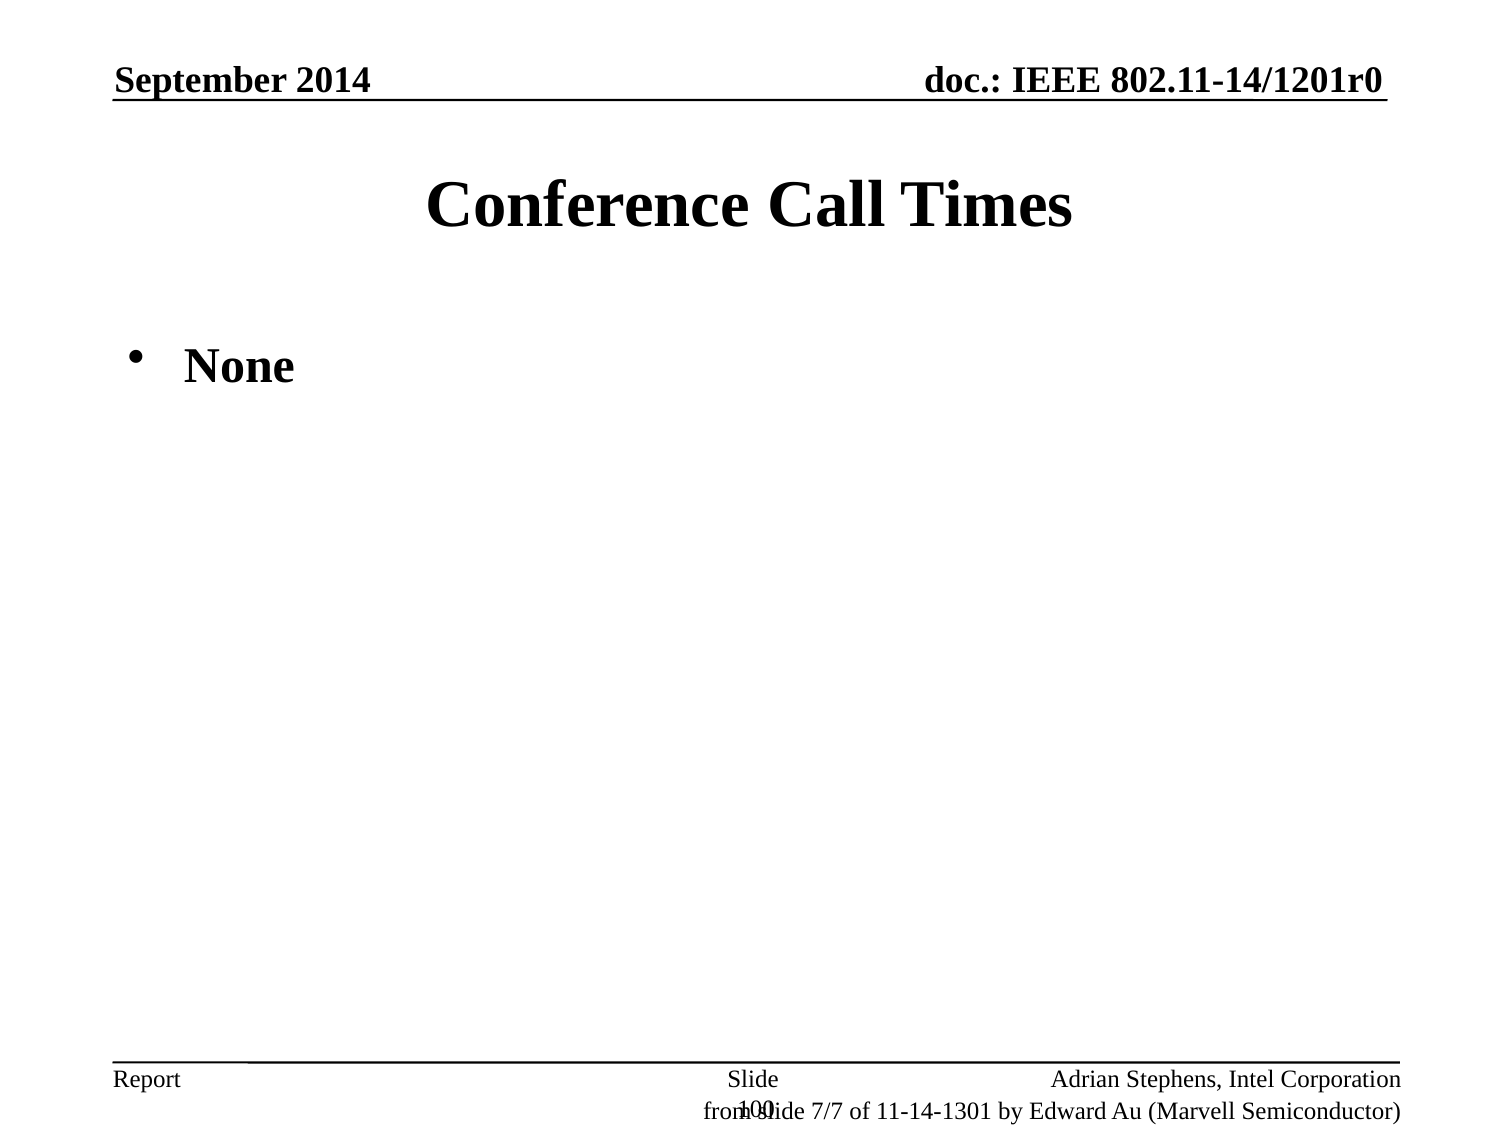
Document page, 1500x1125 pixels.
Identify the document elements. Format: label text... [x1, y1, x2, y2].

footer Adrian Stephens, Intel Corporation [949, 1061, 1402, 1087]
title Conference Call Times [112, 112, 1388, 288]
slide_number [114, 54, 374, 101]
text_box from slide 7/7 of 11-14-1301 by Edward Au (Marvell Semiconductor) [343, 1087, 1417, 1125]
list None [112, 324, 1388, 1000]
slide_number Slide 100 [712, 1061, 800, 1087]
